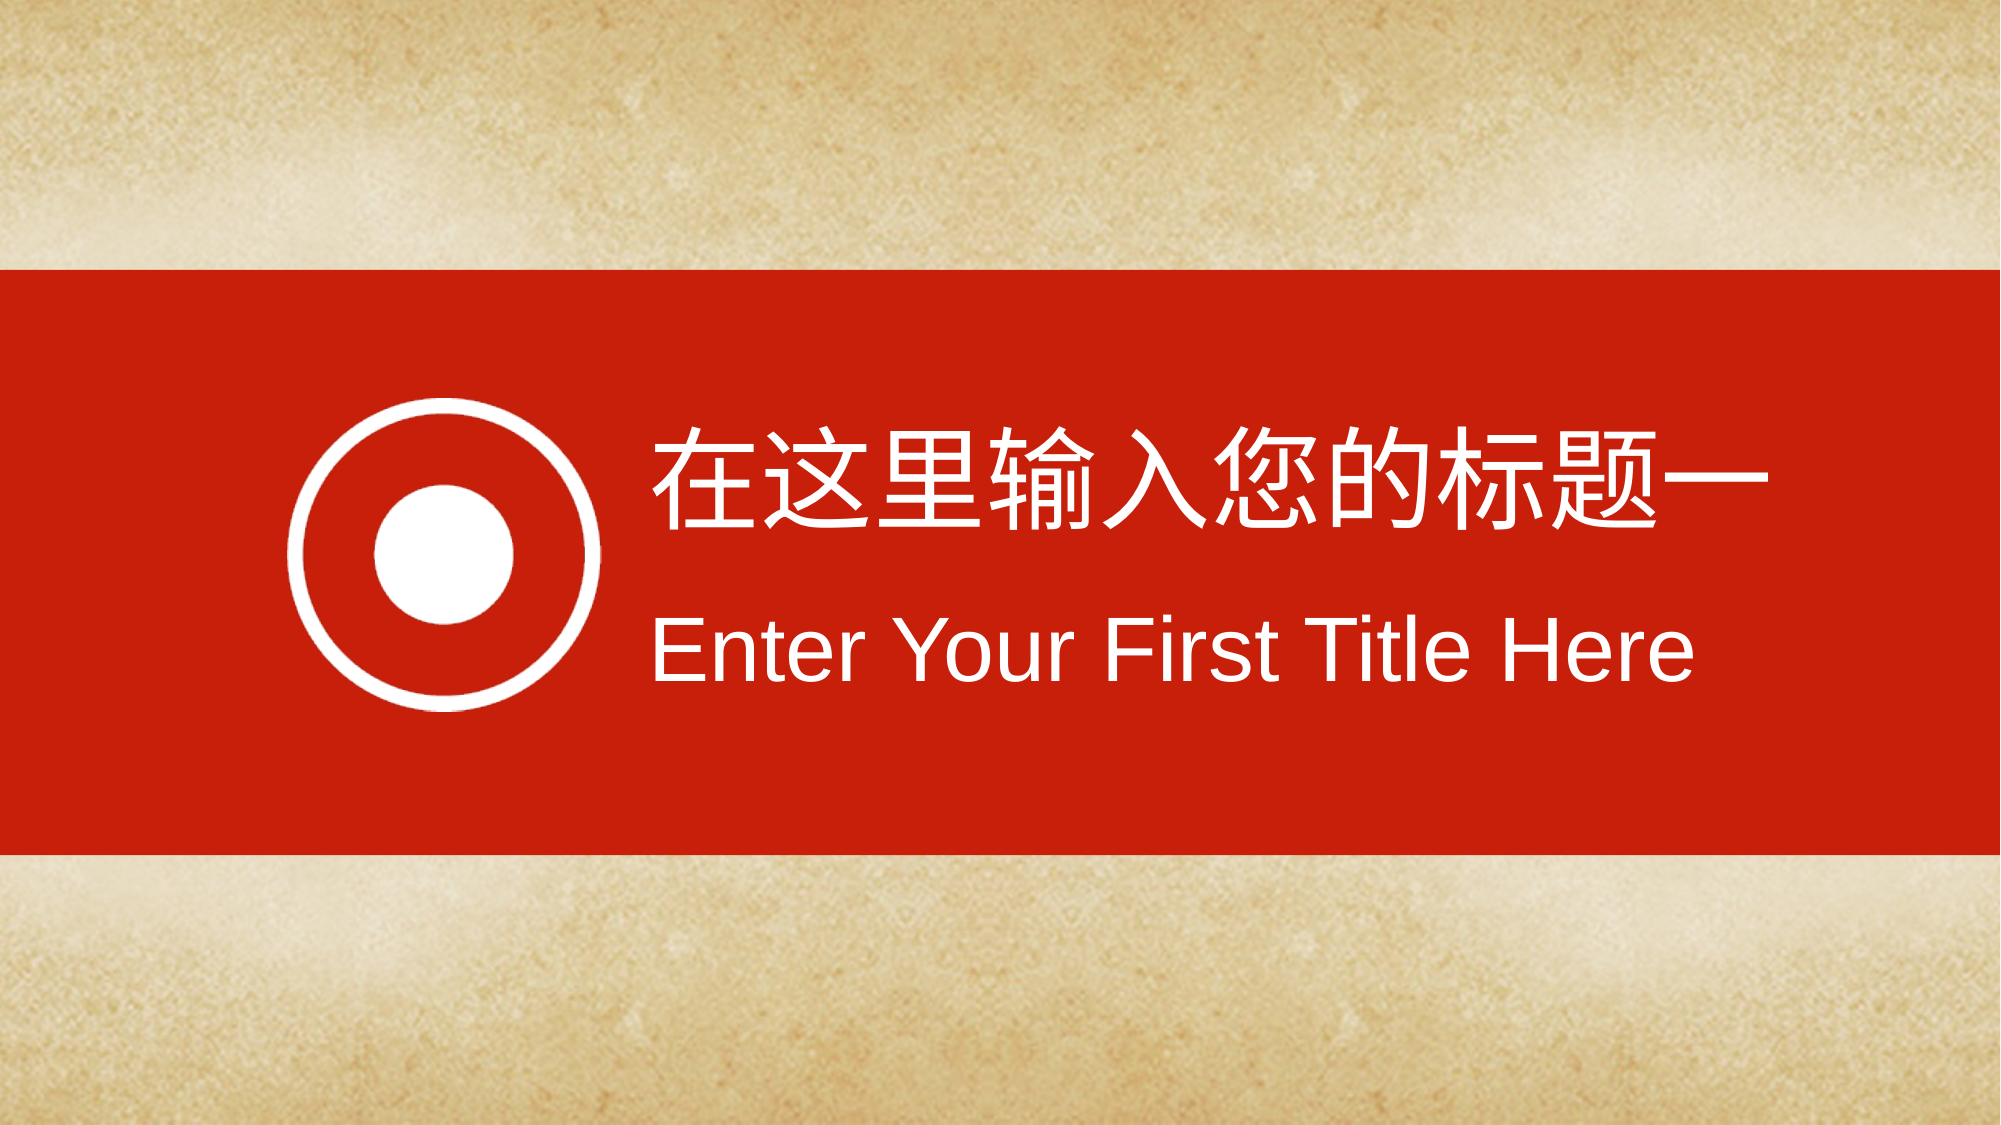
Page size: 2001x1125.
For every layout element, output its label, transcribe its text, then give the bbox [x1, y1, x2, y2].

picture [287, 398, 602, 712]
text_box 在这里输入您的标题一 [633, 401, 1857, 552]
picture [0, 0, 2001, 1125]
text_box [0, 269, 2000, 856]
text_box Enter Your First Title Here [633, 582, 1857, 707]
